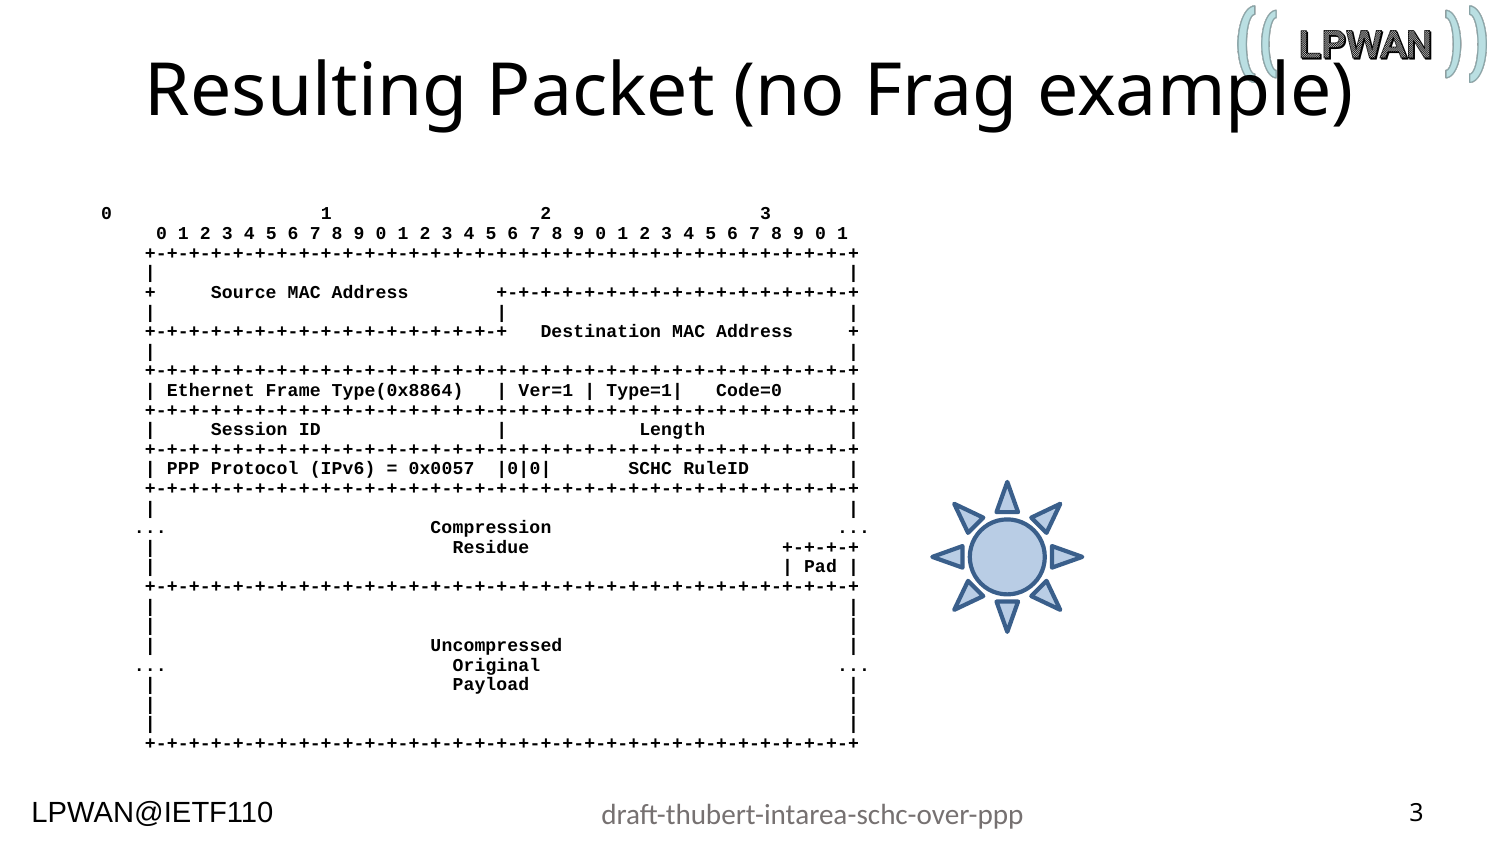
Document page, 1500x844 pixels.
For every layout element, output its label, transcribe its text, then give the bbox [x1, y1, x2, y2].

title Resulting Packet (no Frag example) [75, 33, 1425, 139]
slide_number 3 [1358, 791, 1439, 837]
list 0 1 2 3 0 1 2 3 4 5 6 7 8 9 0 1 2 3 4 5 6 7 8 9 0 1 2 3 4 5 6 7 8 9 0 1 +-+-+-+-+-+-+-+-+-+-+-+-+-+-+-+-+-+-+-+-+-+-+-+-+-+-+-+-+-+-+-+-+ | | + Source MAC Address +-+-+-+-+-+-+-+-+-+-+-+-+-+-+-+-+ | | | +-+-+-+-+-+-+-+-+-+-+-+-+-+-+-+-+ Destination MAC Address + | | +-+-+-+-+-+-+-+-+-+-+-+-+-+-+-+-+-+-+-+-+-+-+-+-+-+-+-+-+-+-+-+-+ | Ethernet Frame Type(0x8864) | Ver=1 | Type=1| Code=0 | +-+-+-+-+-+-+-+-+-+-+-+-+-+-+-+-+-+-+-+-+-+-+-+-+-+-+-+-+-+-+-+-+ | Session ID | Length | +-+-+-+-+-+-+-+-+-+-+-+-+-+-+-+-+-+-+-+-+-+-+-+-+-+-+-+-+-+-+-+-+ | PPP Protocol (IPv6) = 0x0057 |0|0| SCHC RuleID | +-+-+-+-+-+-+-+-+-+-+-+-+-+-+-+-+-+-+-+-+-+-+-+-+-+-+-+-+-+-+-+-+ | | ... Compression ... | Residue +-+-+-+ | | Pad | +-+-+-+-+-+-+-+-+-+-+-+-+-+-+-+-+-+-+-+-+-+-+-+-+-+-+-+-+-+-+-+-+ | | | | | Uncompressed | ... Original ... | Payload | | | | | +-+-+-+-+-+-+-+-+-+-+-+-+-+-+-+-+-+-+-+-+-+-+-+-+-+-+-+-+-+-+-+-+ [75, 196, 1467, 769]
text_box draft-thubert-intarea-schc-over-ppp [586, 787, 1039, 838]
picture [1237, 5, 1487, 83]
